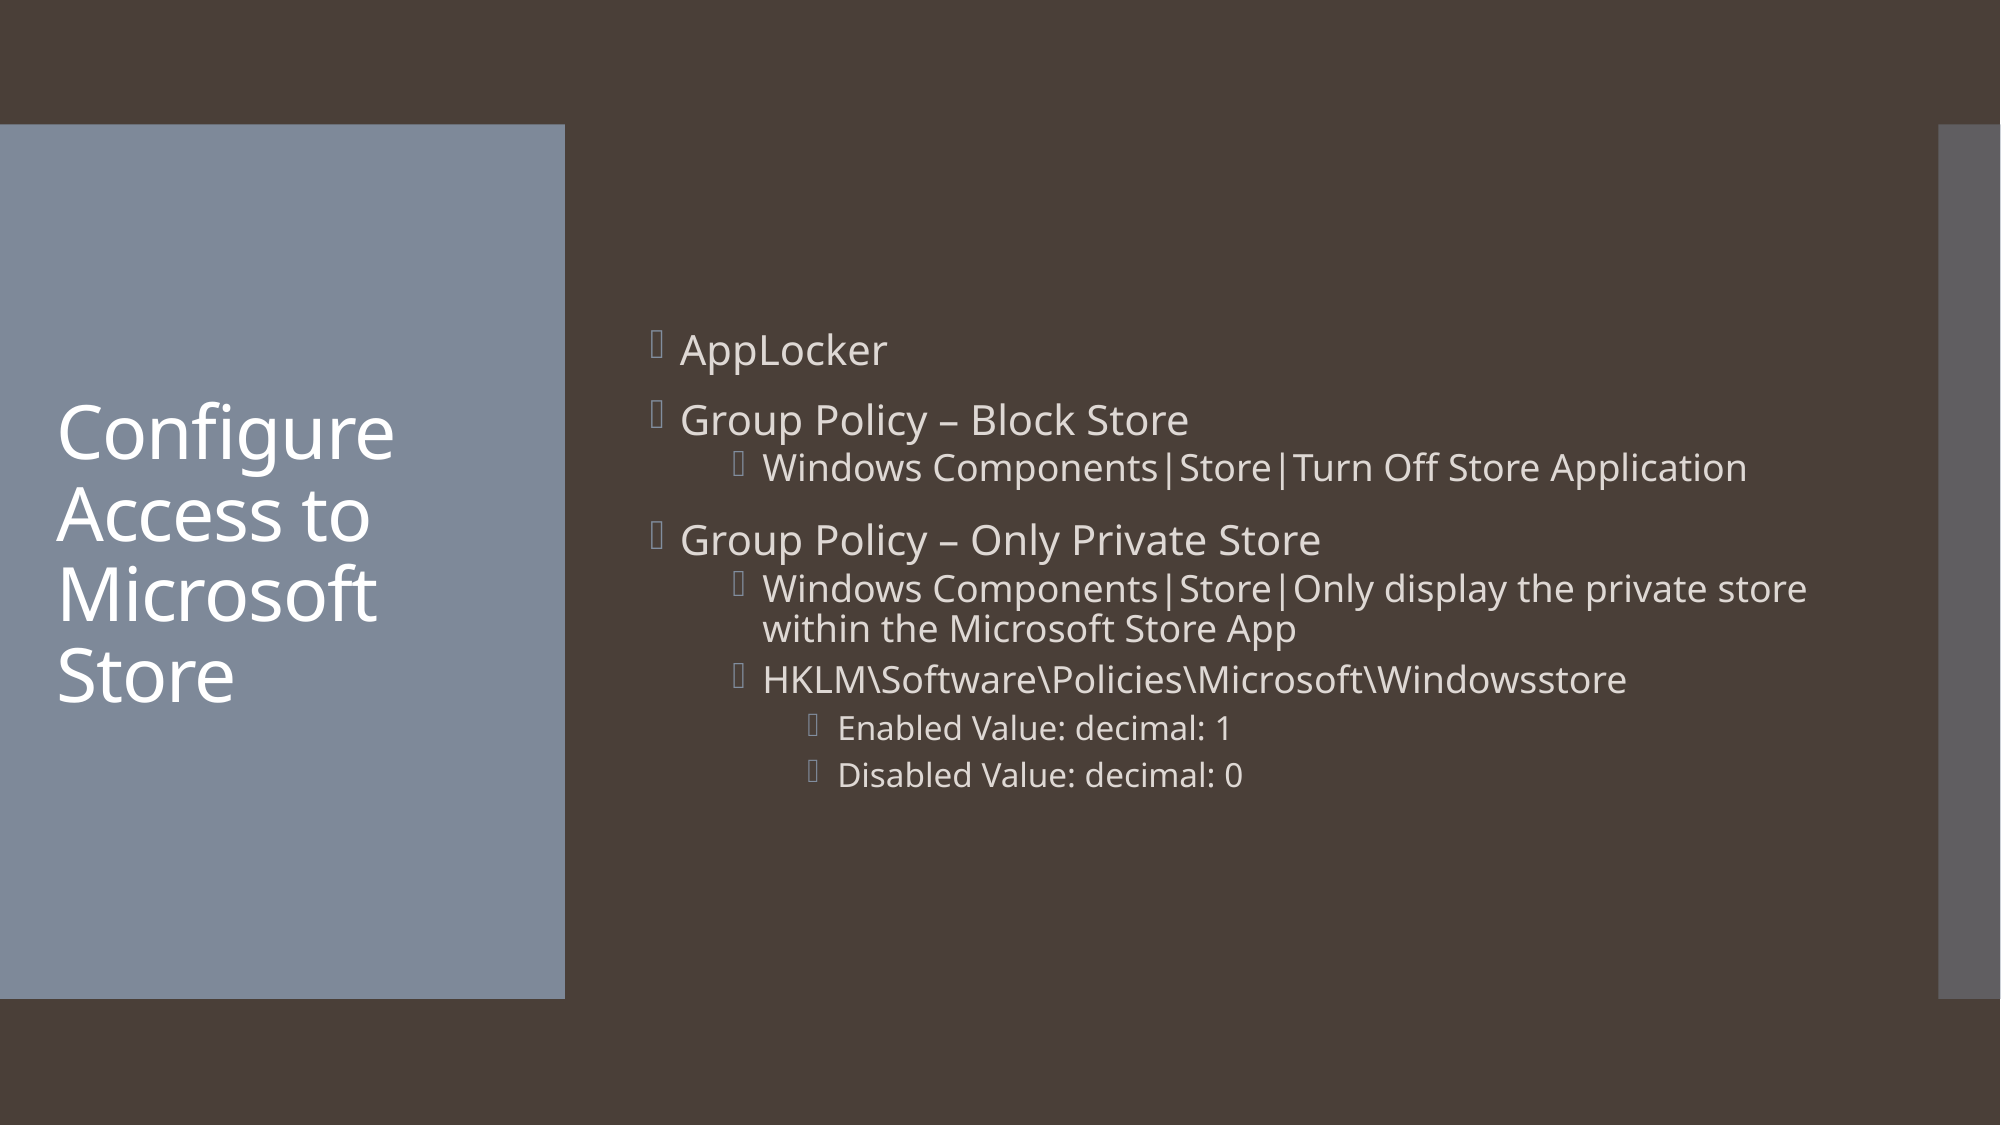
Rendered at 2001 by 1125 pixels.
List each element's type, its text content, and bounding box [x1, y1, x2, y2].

list AppLocker Group Policy – Block Store Windows Components|Store|Turn Off Store Application Group Policy – Only Private Store Windows Components|Store|Only display the private store within the Microsoft Store App HKLM\Software\Policies\Microsoft\Windowsstore Enabled Value: decimal: 1 Disabled Value: decimal: 0 [634, 141, 1835, 982]
title Configure Access to Microsoft Store [41, 184, 525, 940]
